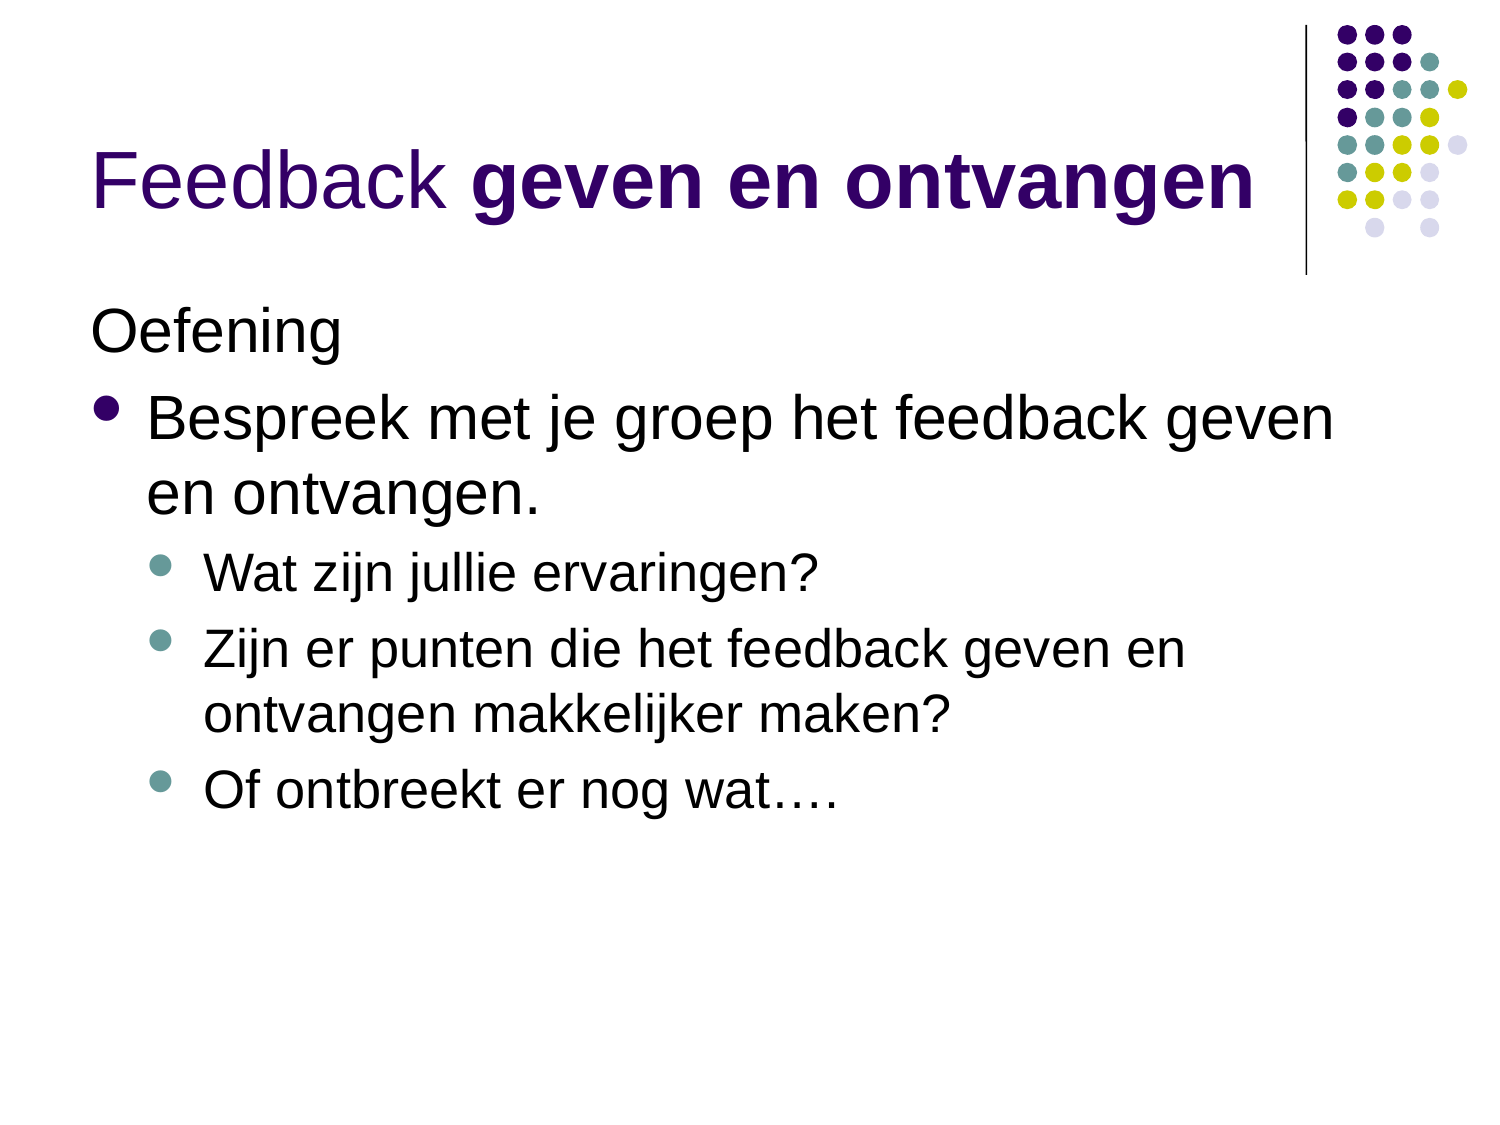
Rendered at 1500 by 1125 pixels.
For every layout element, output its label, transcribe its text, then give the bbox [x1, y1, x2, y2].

list Oefening Bespreek met je groep het feedback geven en ontvangen. Wat zijn jullie ervaringen? Zijn er punten die het feedback geven en ontvangen makkelijker maken? Of ontbreekt er nog wat…. [75, 282, 1425, 1006]
title Feedback geven en ontvangen [75, 20, 1313, 233]
